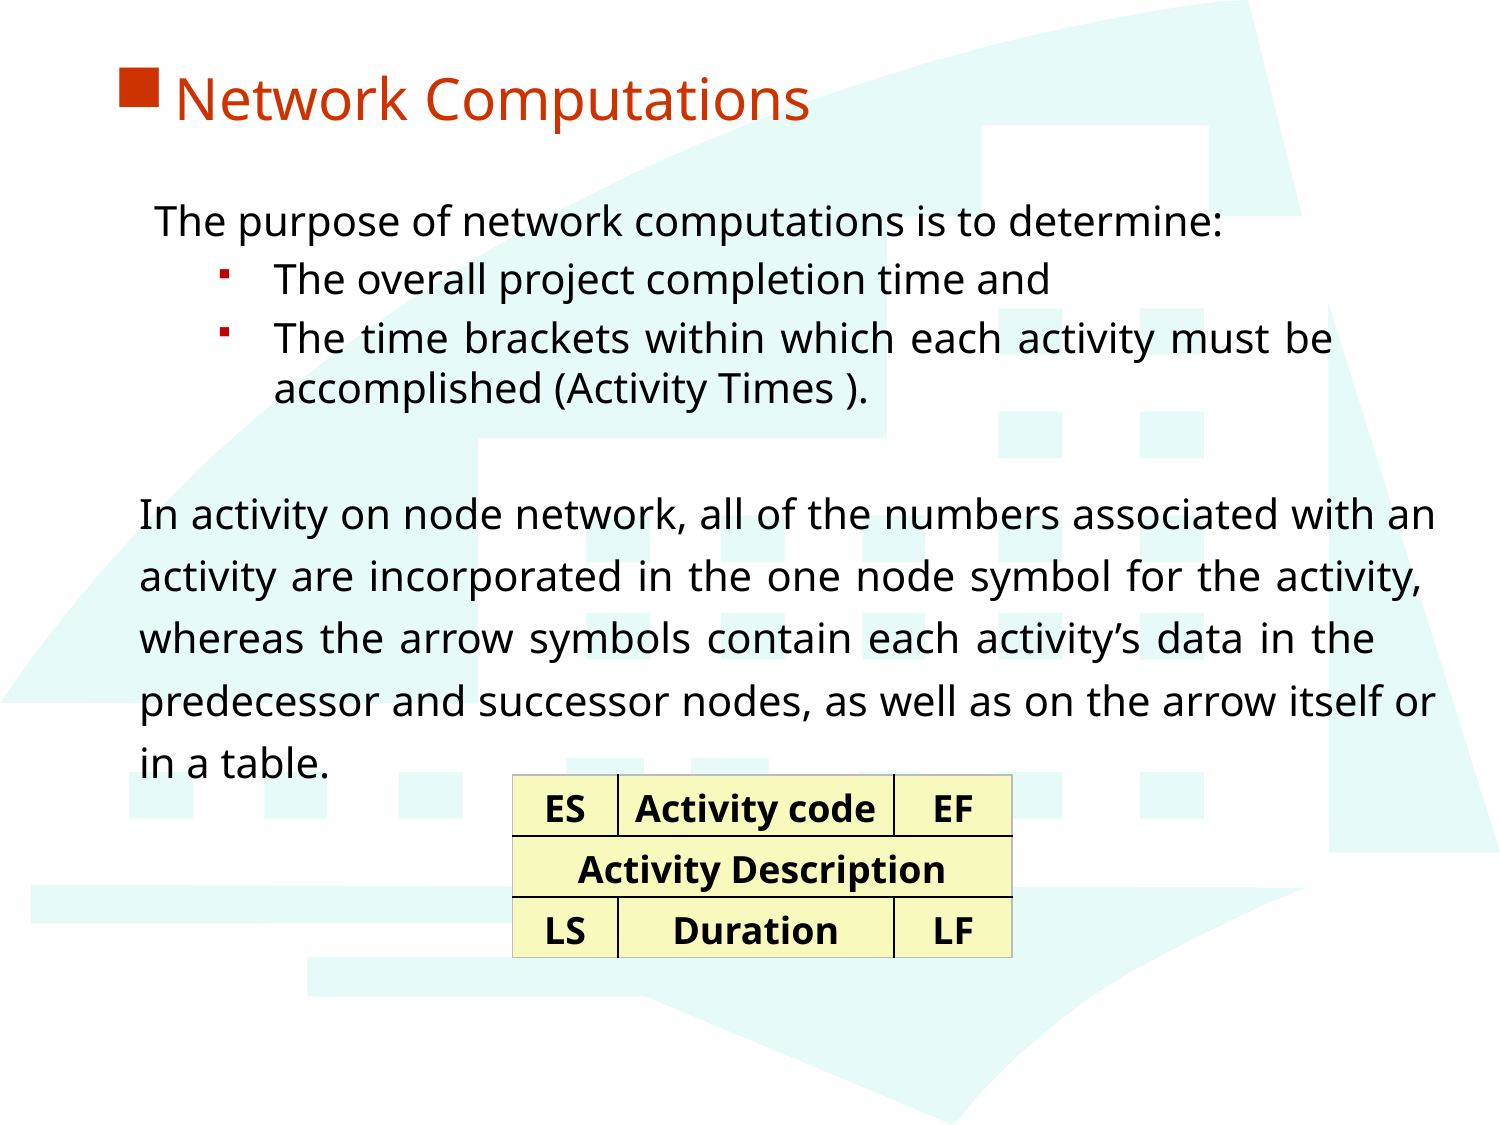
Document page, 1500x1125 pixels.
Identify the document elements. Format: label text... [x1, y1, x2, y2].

table_header Activity code [619, 776, 893, 835]
list The purpose of network computations is to determine: The overall project completion time and The time brackets within which each activity must be accomplished (Activity Times ). [139, 187, 1438, 466]
table_cell Activity Description [513, 837, 1011, 896]
table_cell LF [895, 898, 1011, 957]
text_box Network Computations [112, 62, 863, 148]
table_header ES [513, 776, 617, 835]
table_header EF [895, 776, 1011, 835]
text_box In activity on node network, all of the numbers associated with an activity are incorporated in the one node symbol for the activity, whereas the arrow symbols contain each activity’s data in the predecessor and successor nodes, as well as on the arrow itself or in a table. [139, 474, 1438, 970]
table_cell Duration [619, 898, 893, 957]
table_cell LS [513, 898, 617, 957]
